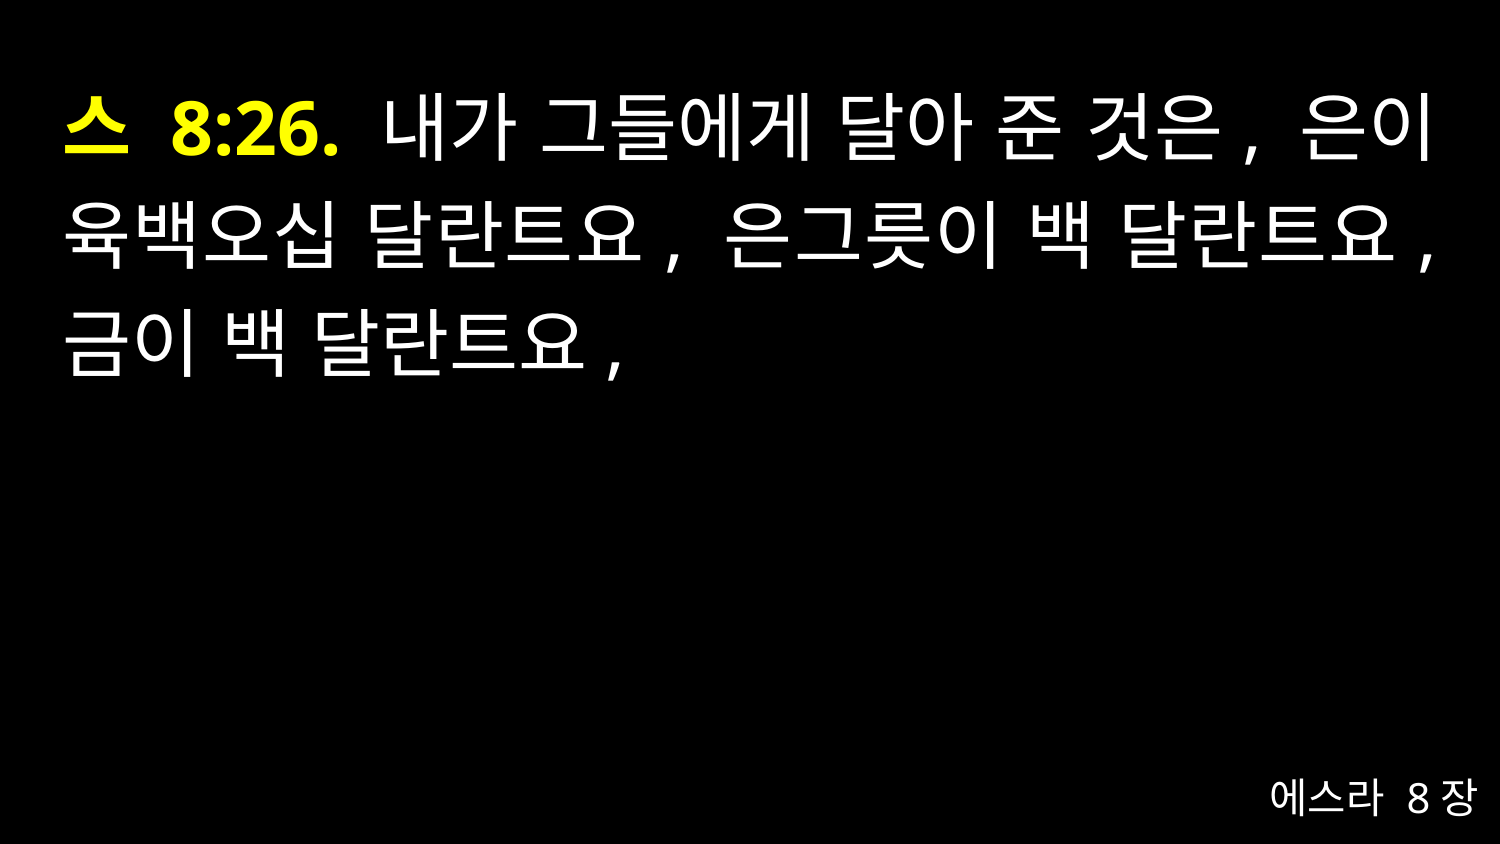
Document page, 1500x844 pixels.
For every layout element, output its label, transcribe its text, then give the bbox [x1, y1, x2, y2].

title 스 8:26. 내가 그들에게 달아 준 것은, 은이 육백오십 달란트요, 은그릇이 백 달란트요, 금이 백 달란트요, [0, 0, 1500, 844]
subtitle 에스라 8장 [916, 770, 1500, 844]
